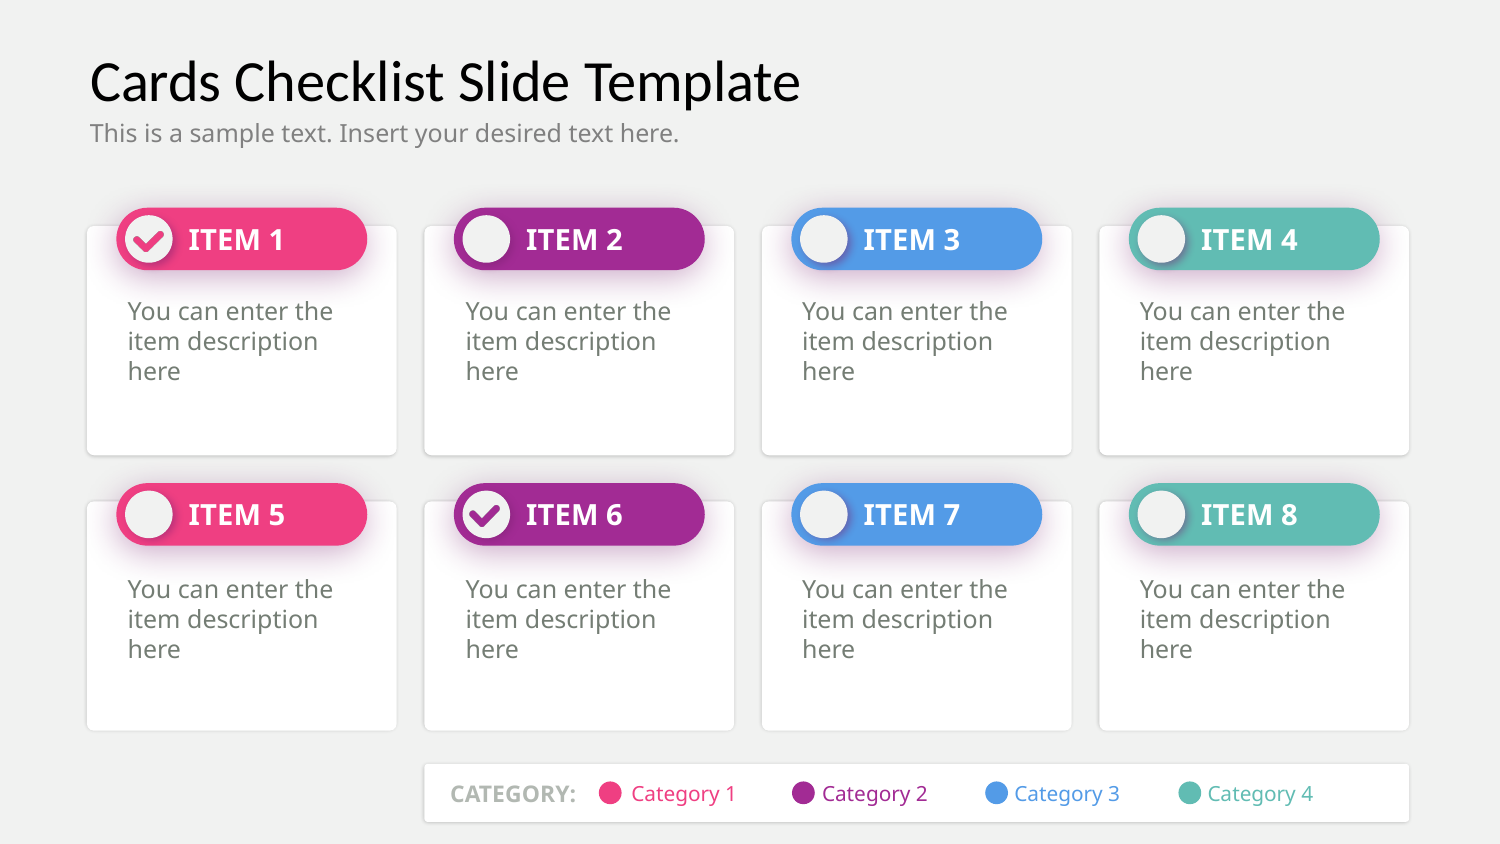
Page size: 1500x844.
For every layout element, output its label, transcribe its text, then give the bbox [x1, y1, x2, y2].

text_box [460, 488, 513, 541]
text_box You can enter the item description here [802, 573, 1037, 664]
text_box You can enter the item description here [465, 295, 701, 386]
text_box ITEM 6 [526, 496, 647, 532]
text_box [596, 779, 624, 807]
text_box [789, 481, 1045, 548]
text_box ITEM 5 [188, 496, 309, 532]
title Cards Checklist Slide Template [75, 33, 1375, 122]
text_box You can enter the item description here [802, 295, 1037, 386]
text_box You can enter the item description here [1139, 573, 1375, 664]
text_box [422, 223, 737, 458]
text_box [789, 205, 1045, 273]
text_box You can enter the item description here [1139, 295, 1375, 386]
picture [132, 230, 164, 252]
text_box [1097, 499, 1412, 733]
text_box [1176, 779, 1204, 807]
text_box Category 3 [1014, 780, 1129, 806]
text_box [84, 499, 399, 733]
text_box You can enter the item description here [127, 295, 363, 386]
text_box [759, 223, 1074, 458]
text_box [122, 488, 175, 541]
text_box [789, 779, 817, 807]
text_box [460, 213, 513, 265]
text_box Category 2 [822, 780, 937, 806]
text_box [1097, 223, 1412, 458]
text_box [451, 205, 707, 273]
text_box ITEM 1 [188, 221, 309, 257]
text_box [451, 481, 707, 548]
text_box [422, 761, 1412, 825]
text_box CATEGORY: [449, 779, 580, 807]
text_box [797, 488, 850, 541]
text_box Category 4 [1207, 780, 1323, 806]
text_box [983, 779, 1011, 807]
text_box [1126, 481, 1382, 548]
text_box You can enter the item description here [127, 573, 363, 664]
text_box [84, 223, 399, 458]
text_box [757, 194, 917, 236]
text_box [1126, 205, 1382, 273]
text_box [797, 213, 850, 265]
text_box Category 1 [631, 780, 747, 806]
text_box ITEM 8 [1201, 496, 1322, 532]
text_box [1135, 488, 1188, 541]
text_box ITEM 4 [1201, 221, 1322, 257]
picture [468, 505, 501, 527]
text_box [114, 205, 370, 273]
text_box [114, 481, 370, 548]
text_box ITEM 7 [863, 496, 984, 532]
text_box ITEM 3 [863, 221, 984, 257]
text_box ITEM 2 [526, 221, 647, 257]
text_box [759, 499, 1074, 733]
text_box [1135, 213, 1188, 265]
text_box You can enter the item description here [465, 573, 701, 664]
text_box [422, 499, 737, 733]
text_box [122, 213, 175, 265]
list This is a sample text. Insert your desired text here. [74, 110, 1075, 173]
